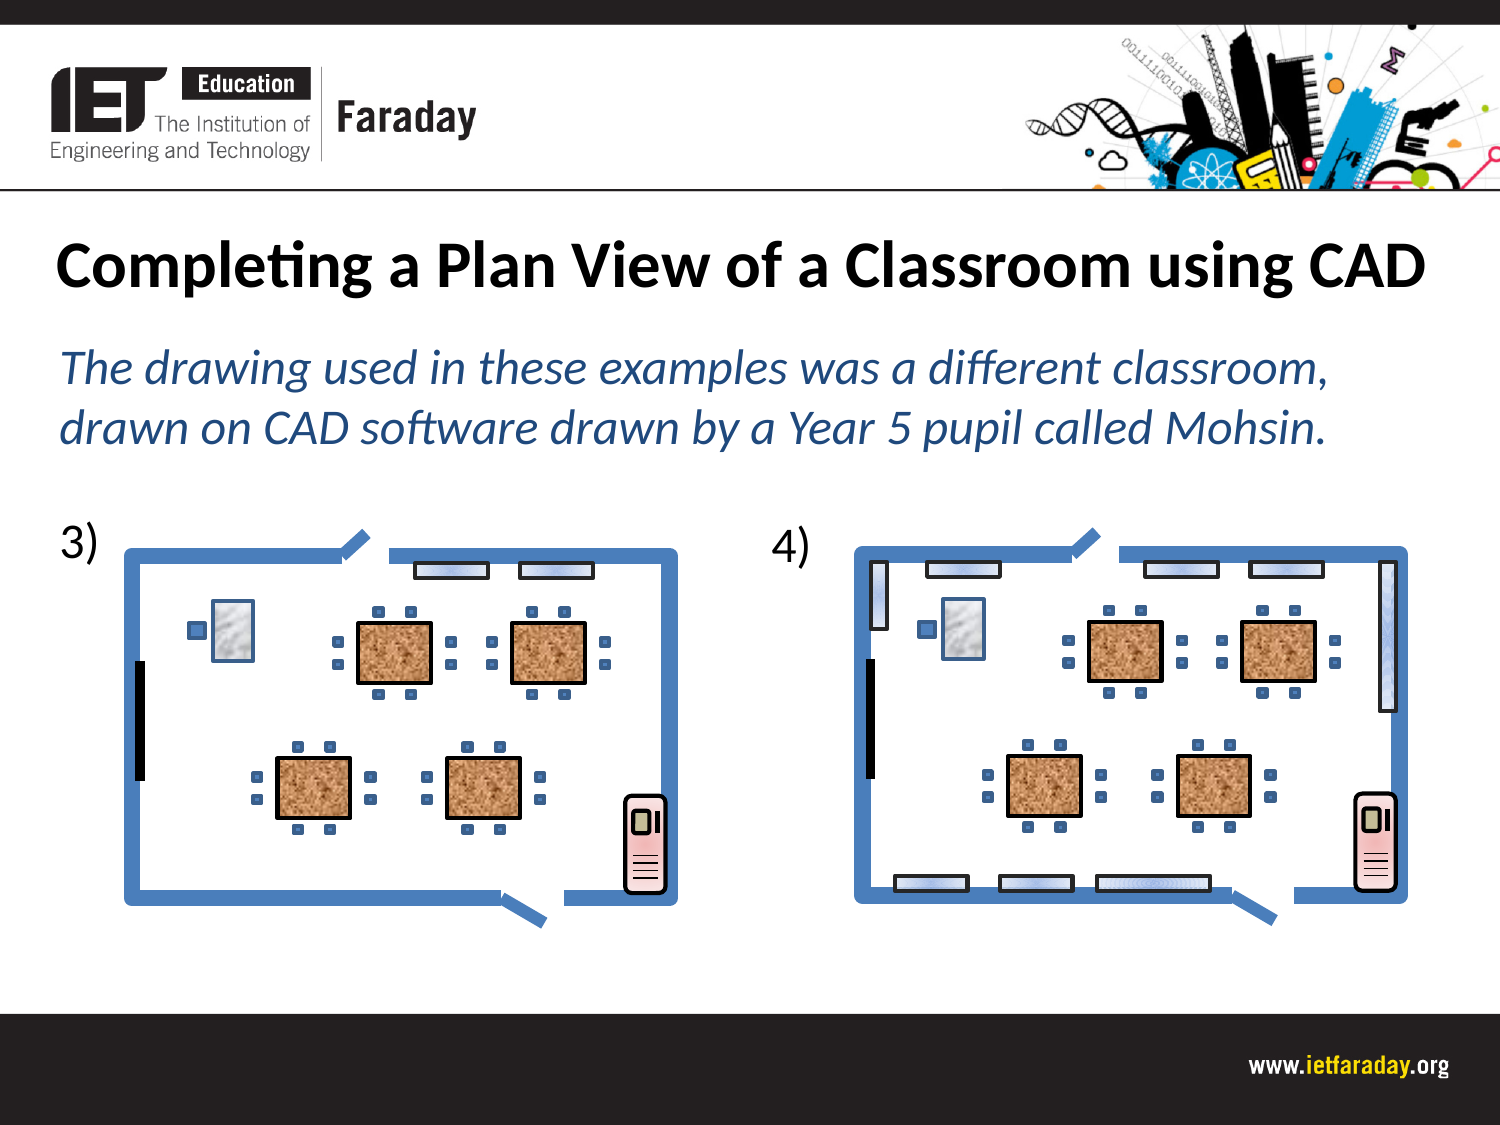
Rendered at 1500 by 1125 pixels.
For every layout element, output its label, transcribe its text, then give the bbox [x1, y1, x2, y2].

text_box The drawing used in these examples was a different classroom, drawn on CAD software drawn by a Year 5 pupil called Mohsin. [44, 327, 1461, 462]
text_box 4) [756, 505, 857, 581]
picture [0, 0, 1500, 1125]
text_box Completing a Plan View of a Classroom using CAD [41, 212, 1461, 308]
text_box 3) [44, 501, 145, 576]
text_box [131, 533, 670, 924]
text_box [862, 531, 1400, 921]
